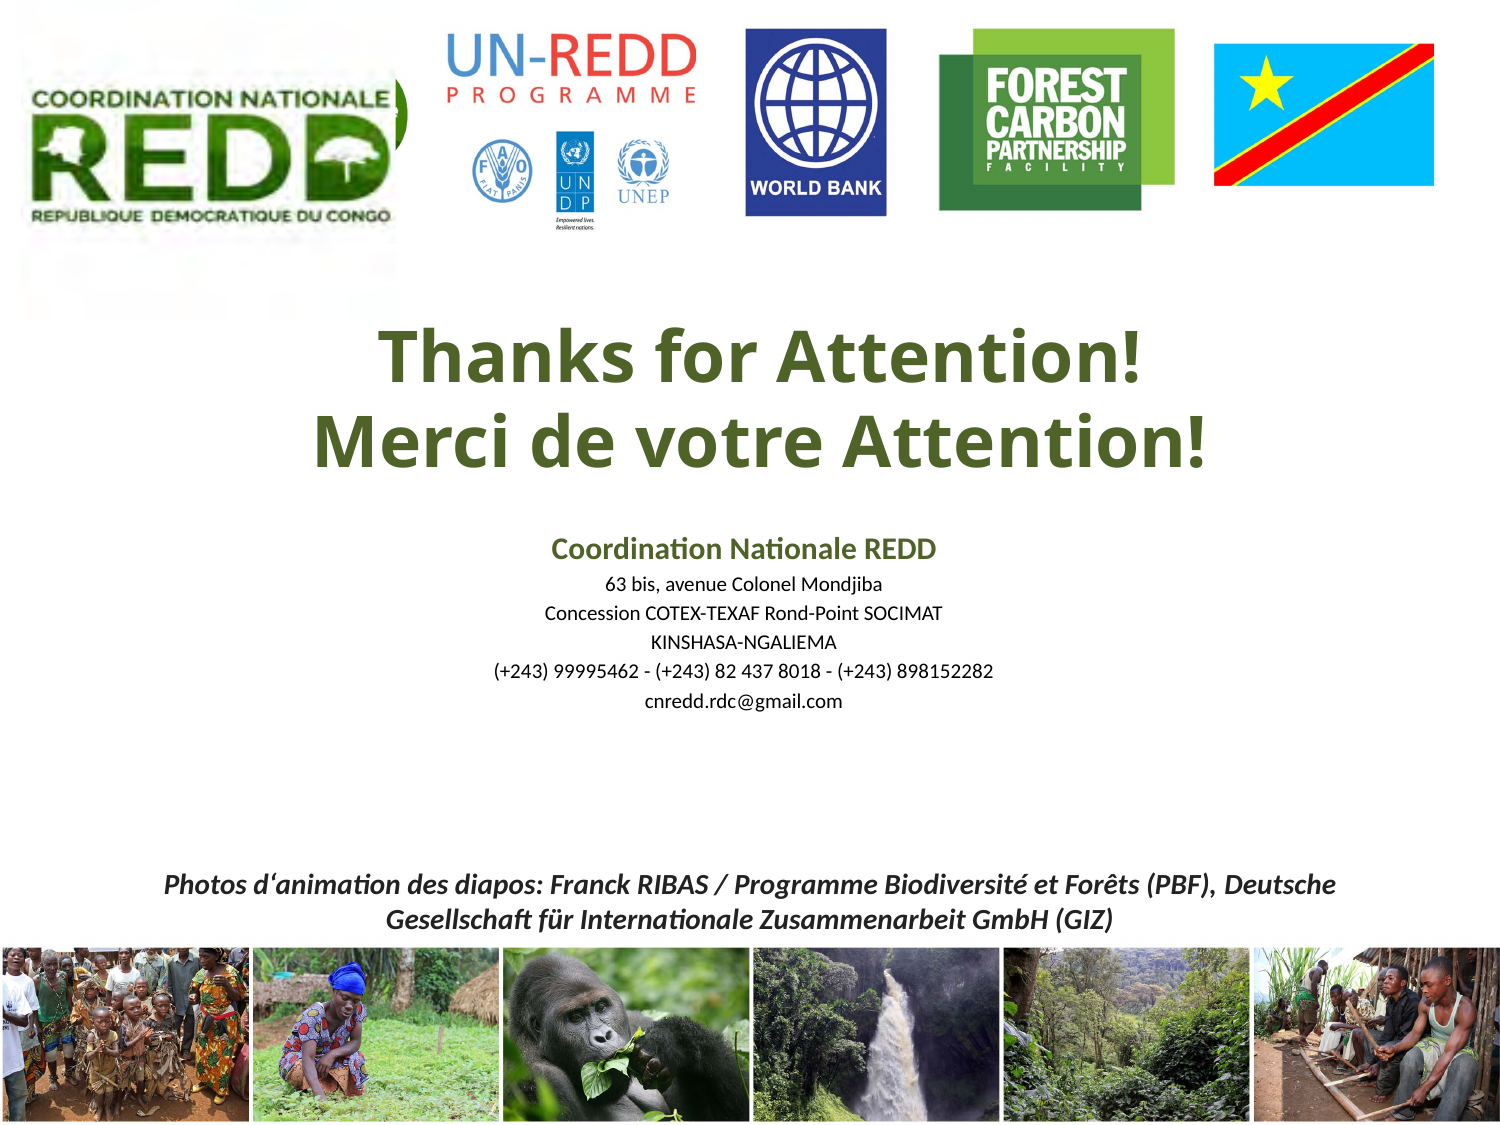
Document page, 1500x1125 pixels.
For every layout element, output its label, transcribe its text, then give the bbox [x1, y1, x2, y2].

picture [0, 0, 1500, 1125]
title Thanks for Attention! Merci de votre Attention! [85, 302, 1436, 491]
text_box Photos d‘animation des diapos: Franck RIBAS / Programme Biodiversité et Forêts (PBF), Deutsche Gesellschaft für Internationale Zusammenarbeit GmbH (GIZ) [76, 857, 1424, 943]
list Coordination Nationale REDD 63 bis, avenue Colonel Mondjiba Concession COTEX-TEXAF Rond-Point SOCIMAT KINSHASA-NGALIEMA (+243) 99995462 - (+243) 82 437 8018 - (+243) 898152282 cnredd.rdc@gmail.com [123, 432, 1365, 752]
